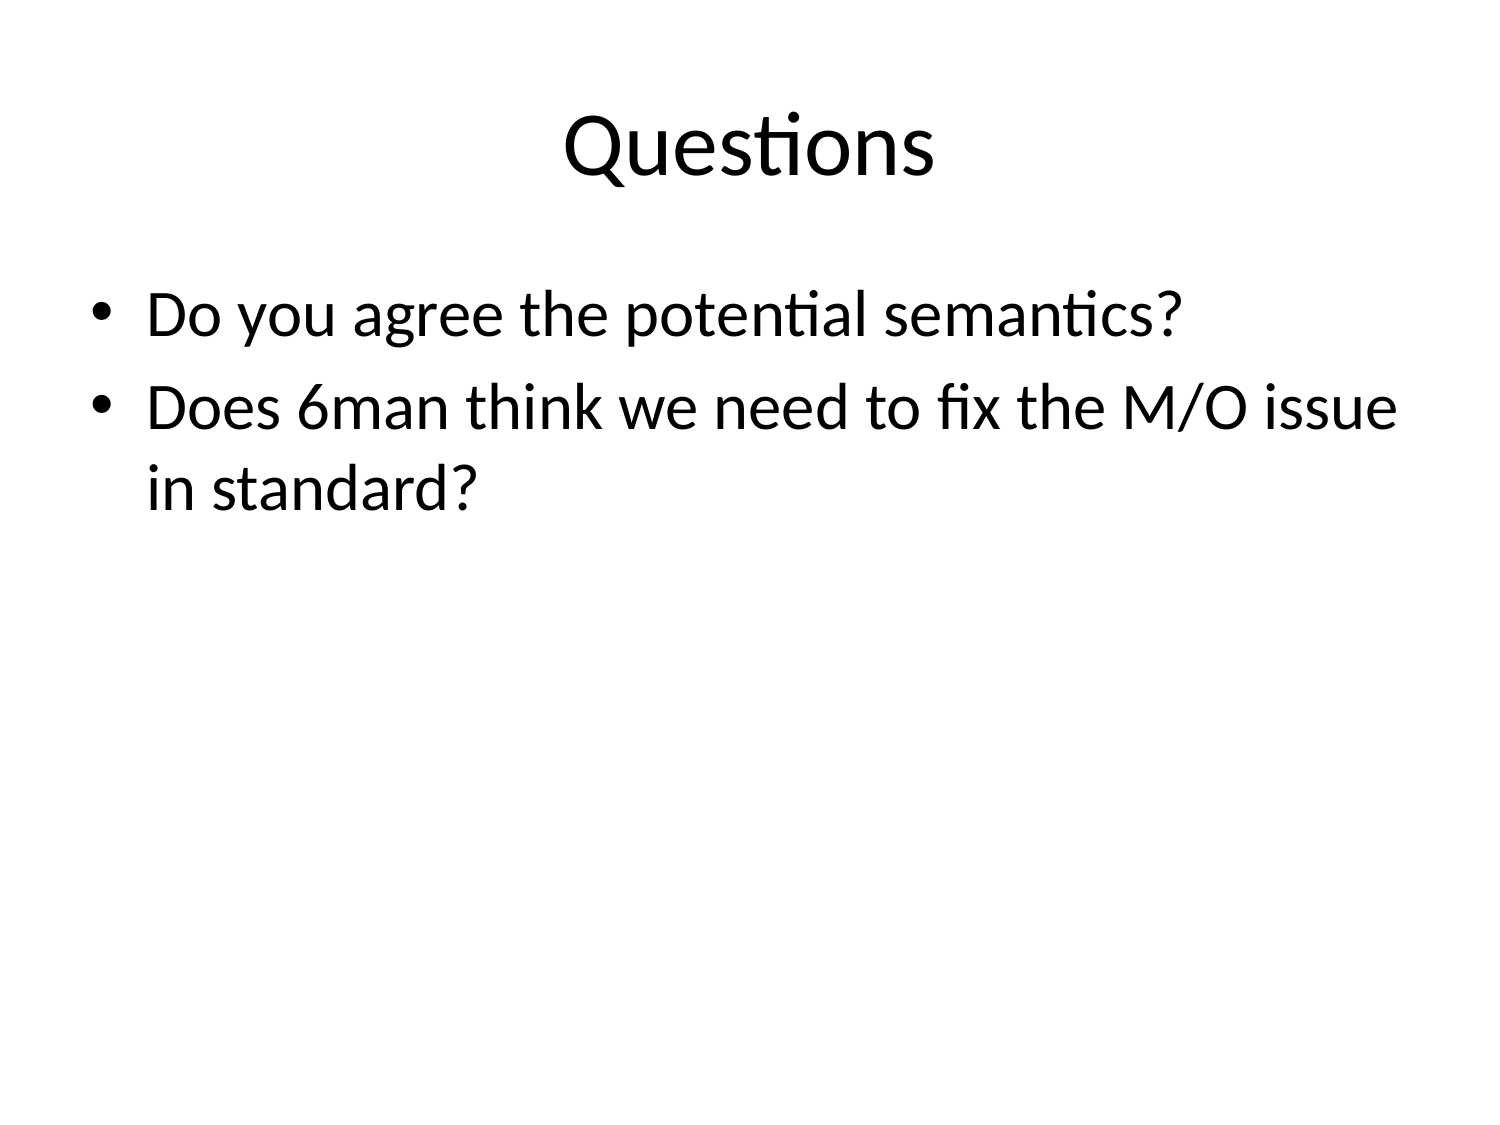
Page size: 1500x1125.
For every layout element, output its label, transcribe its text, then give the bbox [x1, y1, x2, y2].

title Questions [74, 44, 1426, 233]
list Do you agree the potential semantics? Does 6man think we need to fix the M/O issue in standard? [74, 262, 1426, 1006]
